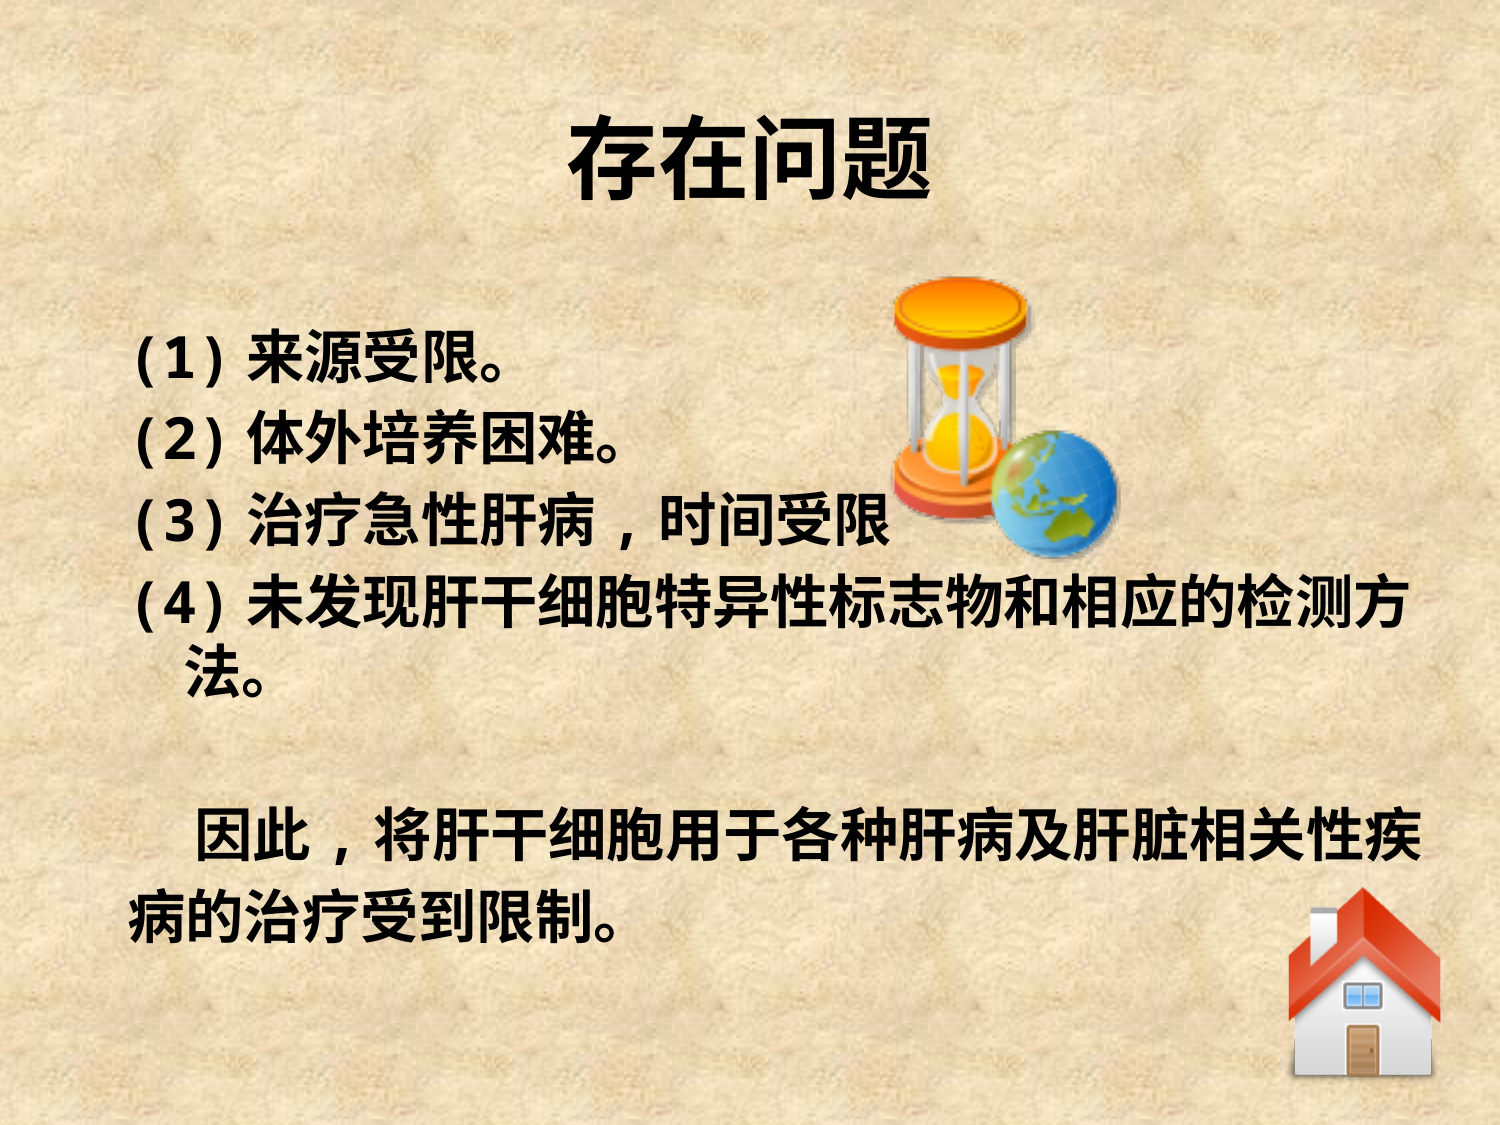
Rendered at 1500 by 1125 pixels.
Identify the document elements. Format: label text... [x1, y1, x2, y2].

list (1)来源受限。 (2)体外培养困难。 (3)治疗急性肝病,时间受限 (4)未发现肝干细胞特异性标志物和相应的检测方法。 因此,将肝干细胞用于各种肝病及肝脏相关性疾 病的治疗受到限制。 [112, 312, 1475, 1050]
picture [0, 0, 1500, 1125]
title 存在问题 [75, 62, 1425, 250]
